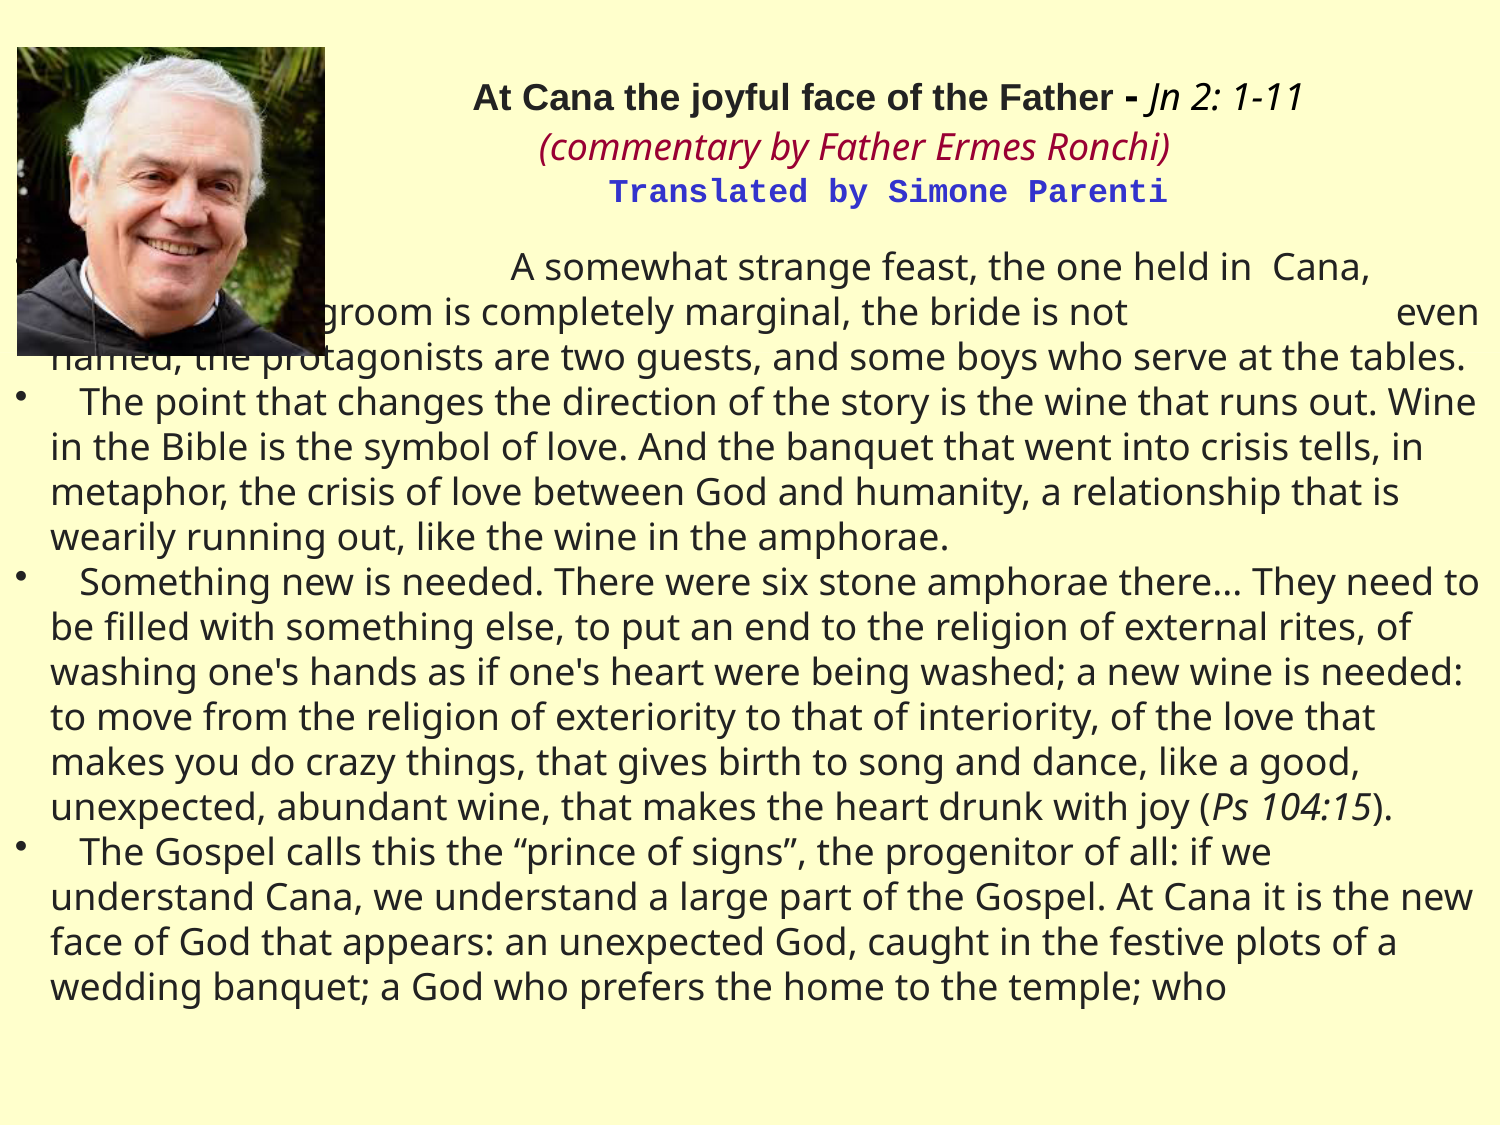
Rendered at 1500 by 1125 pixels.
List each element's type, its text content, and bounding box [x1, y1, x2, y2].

text_box A somewhat strange feast, the one held in Cana, Galilee: the groom is completely marginal, the bride is not even named; the protagonists are two guests, and some boys who serve at the tables. The point that changes the direction of the story is the wine that runs out. Wine in the Bible is the symbol of love. And the banquet that went into crisis tells, in metaphor, the crisis of love between God and humanity, a relationship that is wearily running out, like the wine in the amphorae. Something new is needed. There were six stone amphorae there... They need to be filled with something else, to put an end to the religion of external rites, of washing one's hands as if one's heart were being washed; a new wine is needed: to move from the religion of exteriority to that of interiority, of the love that makes you do crazy things, that gives birth to song and dance, like a good, unexpected, abundant wine, that makes the heart drunk with joy (Ps 104:15). The Gospel calls this the “prince of signs”, the progenitor of all: if we understand Cana, we understand a large part of the Gospel. At Cana it is the new face of God that appears: an unexpected God, caught in the festive plots of a wedding banquet; a God who prefers the home to the temple; who [0, 235, 1500, 1016]
text_box At Cana the joyful face of the Father - Jn 2: 1-11 (commentary by Father Ermes Ronchi) Translated by Simone Parenti [325, 61, 1483, 217]
picture [17, 47, 325, 356]
